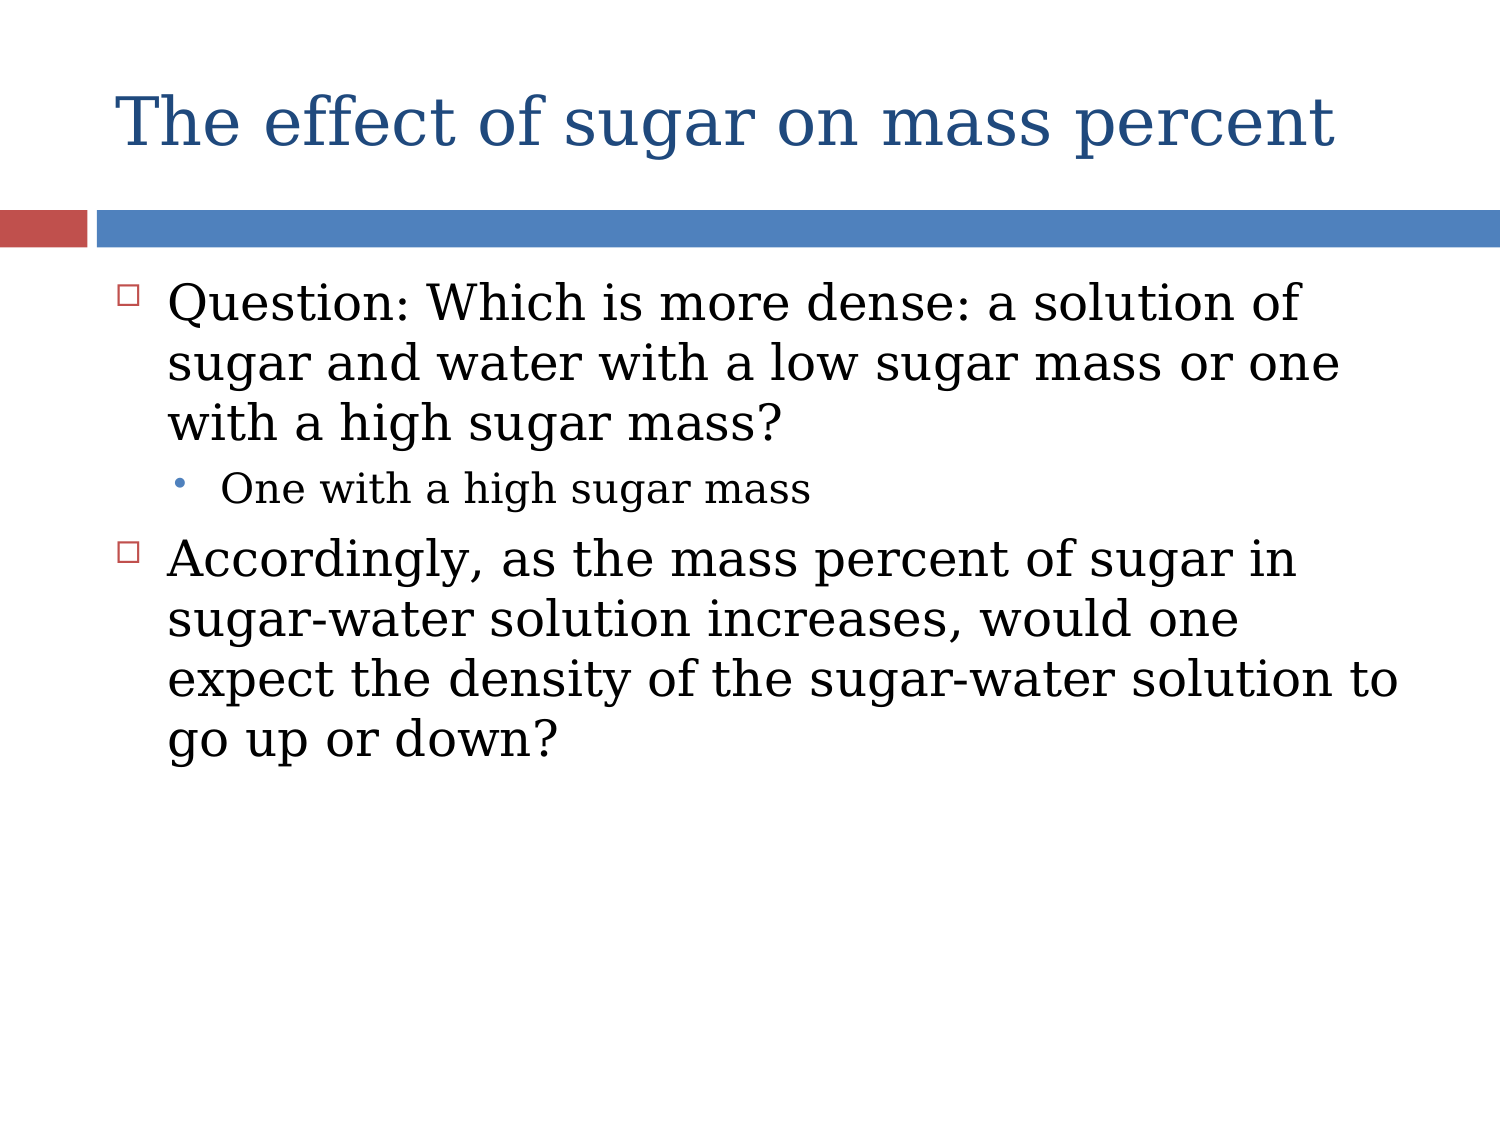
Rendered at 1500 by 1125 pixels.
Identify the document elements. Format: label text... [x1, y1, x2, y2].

title The effect of sugar on mass percent [100, 37, 1438, 200]
list Question: Which is more dense: a solution of sugar and water with a low sugar mass or one with a high sugar mass? One with a high sugar mass Accordingly, as the mass percent of sugar in sugar-water solution increases, would one expect the density of the sugar-water solution to go up or down? [100, 262, 1438, 1000]
